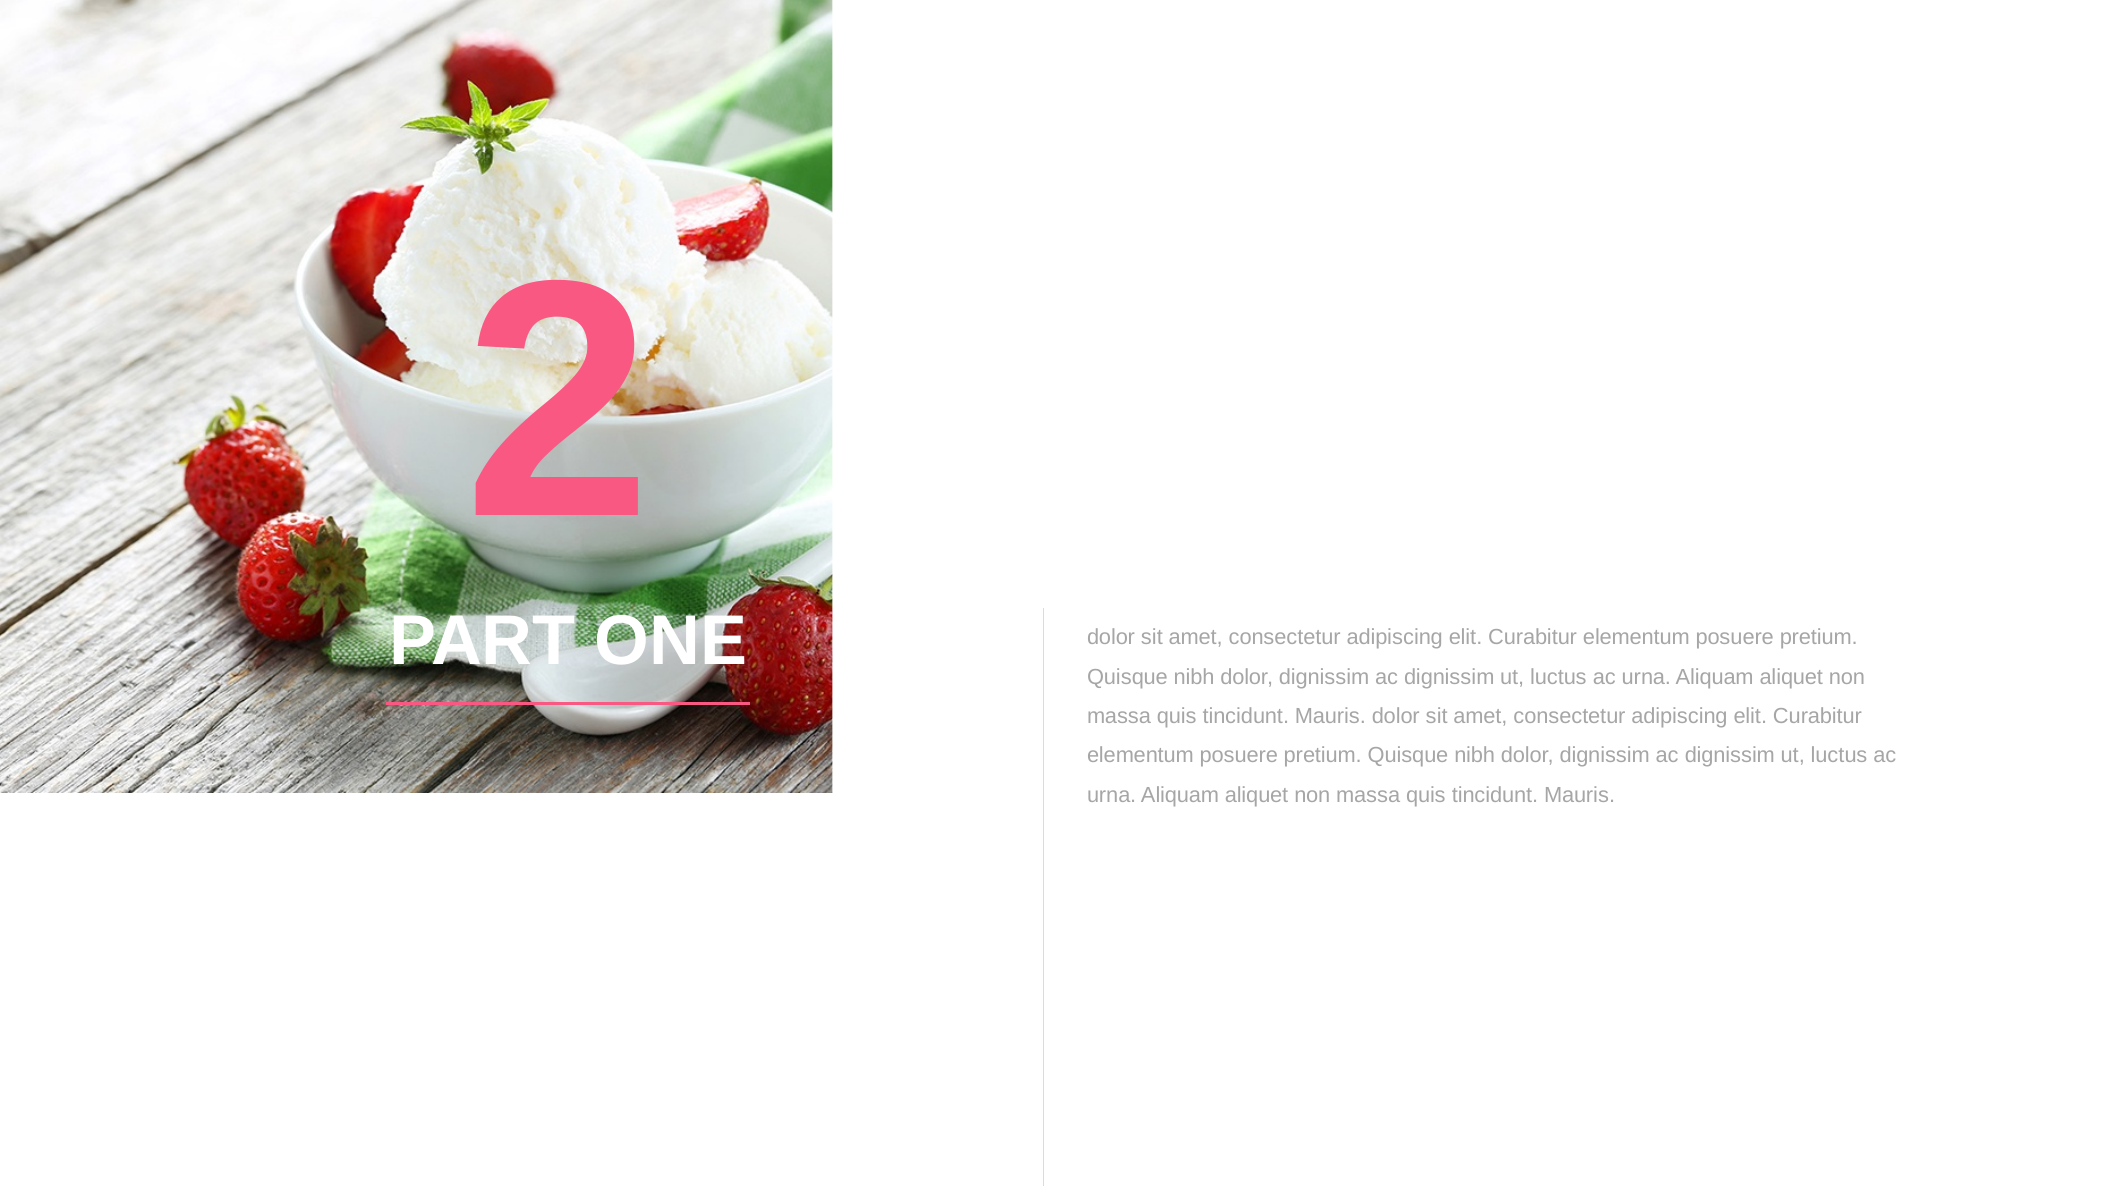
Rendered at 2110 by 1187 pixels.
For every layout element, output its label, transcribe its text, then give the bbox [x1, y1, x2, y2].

text_box [0, 0, 833, 793]
text_box dolor sit amet, consectetur adipiscing elit. Curabitur elementum posuere pretium. Quisque nibh dolor, dignissim ac dignissim ut, luctus ac urna. Aliquam aliquet non massa quis tincidunt. Mauris. dolor sit amet, consectetur adipiscing elit. Curabitur elementum posuere pretium. Quisque nibh dolor, dignissim ac dignissim ut, luctus ac urna. Aliquam aliquet non massa quis tincidunt. Mauris. [1071, 602, 1941, 818]
text_box 2 [449, 171, 667, 574]
text_box PART ONE [314, 574, 823, 699]
